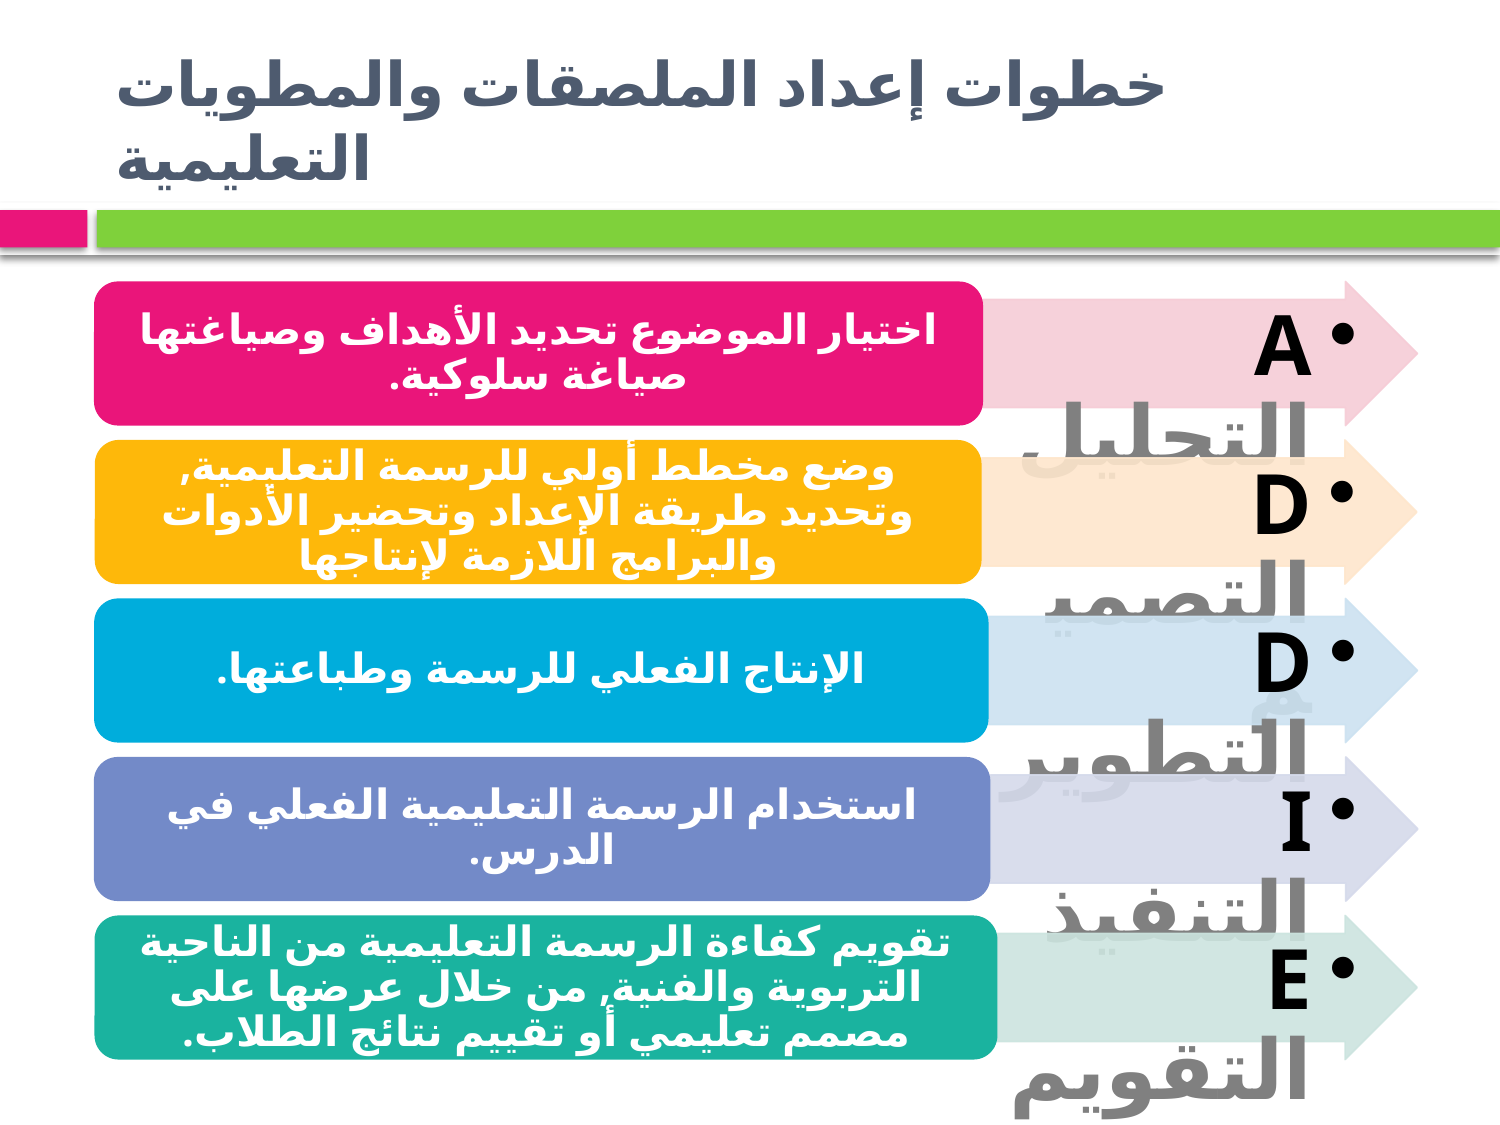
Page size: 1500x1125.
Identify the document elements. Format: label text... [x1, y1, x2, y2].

title خطوات إعداد الملصقات والمطويات التعليمية [100, 37, 1438, 200]
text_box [93, 280, 1419, 1061]
